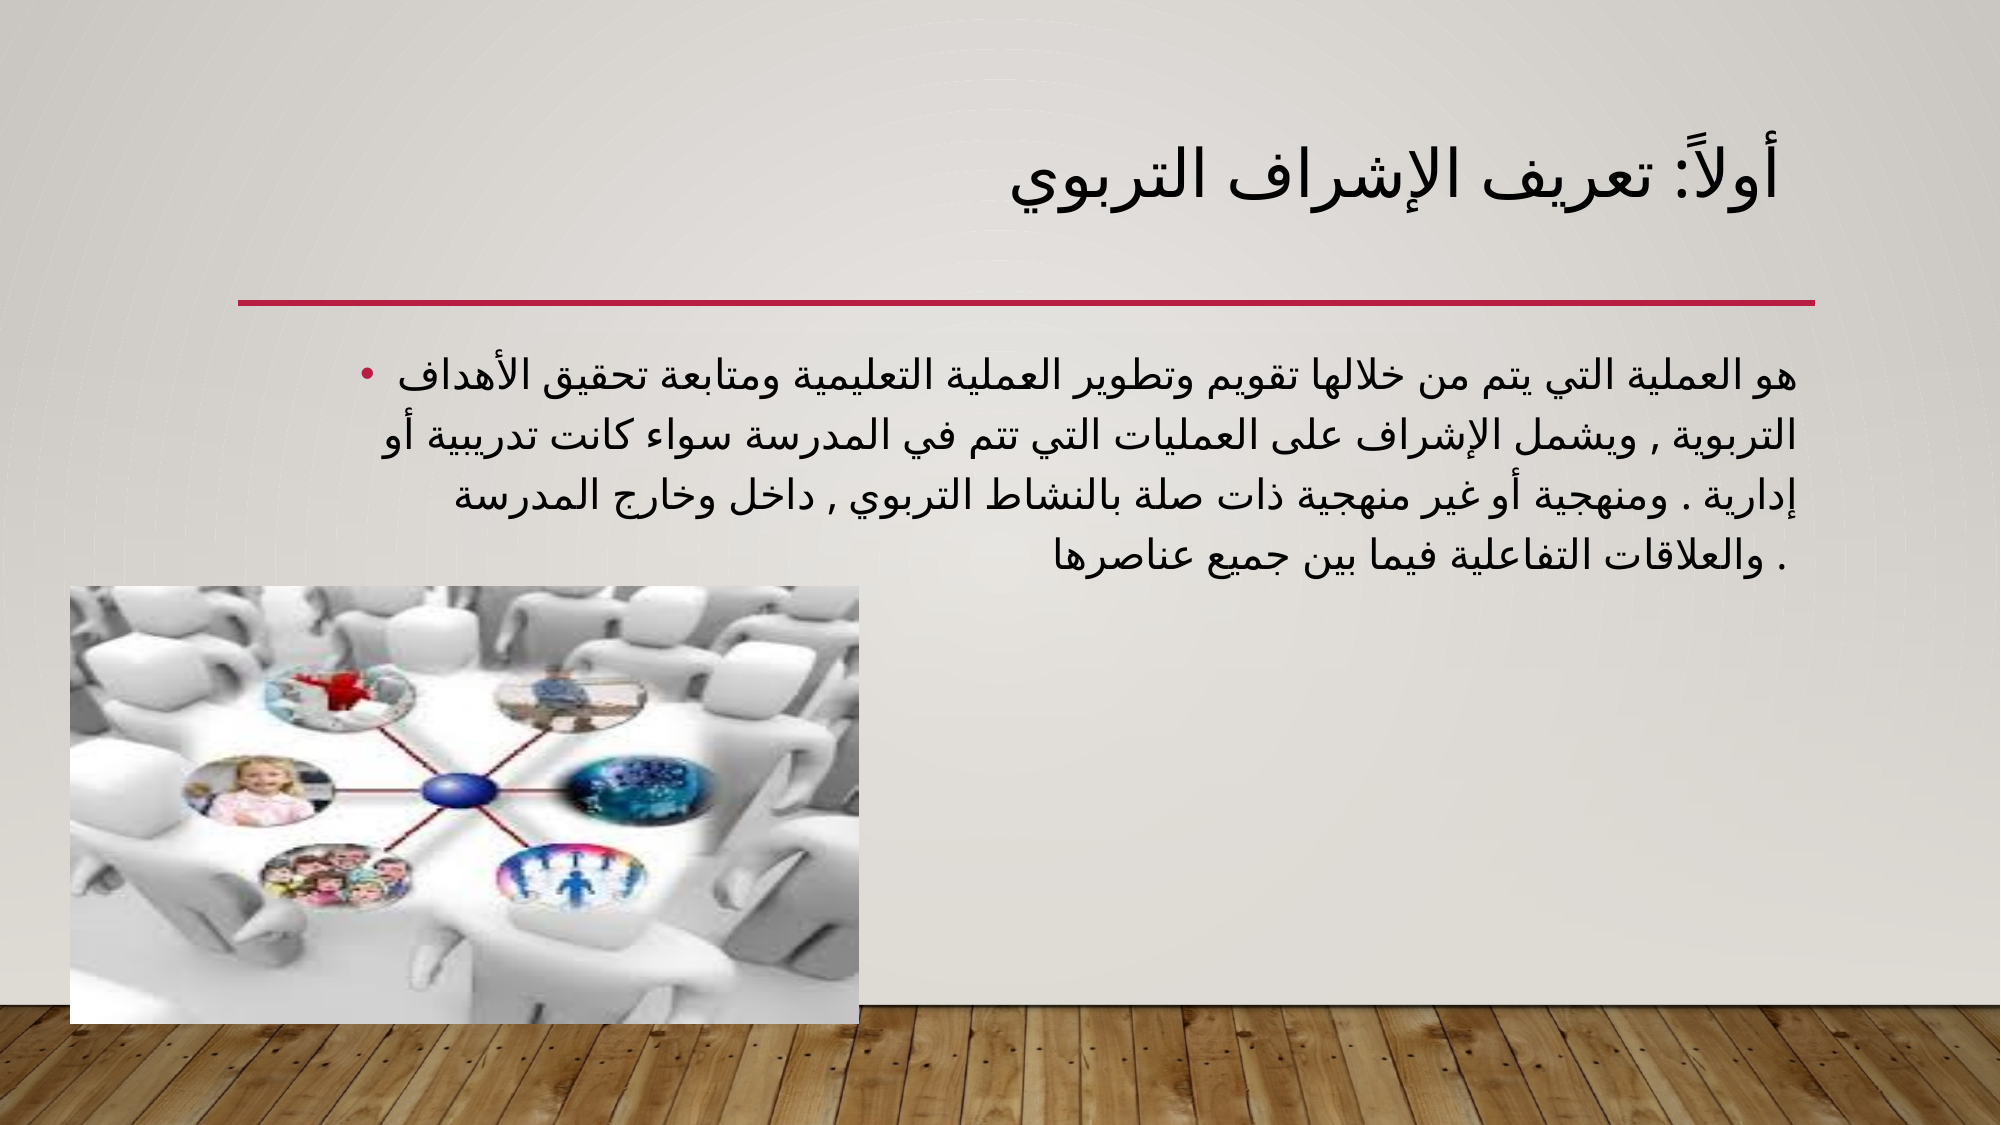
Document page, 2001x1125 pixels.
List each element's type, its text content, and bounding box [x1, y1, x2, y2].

list هو العملية التي يتم من خلالها تقويم وتطوير العملية التعليمية ومتابعة تحقيق الأهداف التربوية , ويشمل الإشراف على العمليات التي تتم في المدرسة سواء كانت تدريبية أو إدارية . ومنهجية أو غير منهجية ذات صلة بالنشاط التربوي , داخل وخارج المدرسة والعلاقات التفاعلية فيما بين جميع عناصرها . [238, 330, 1814, 897]
title أولاً: تعريف الإشراف التربوي [238, 131, 1814, 305]
picture [0, 585, 2000, 1125]
